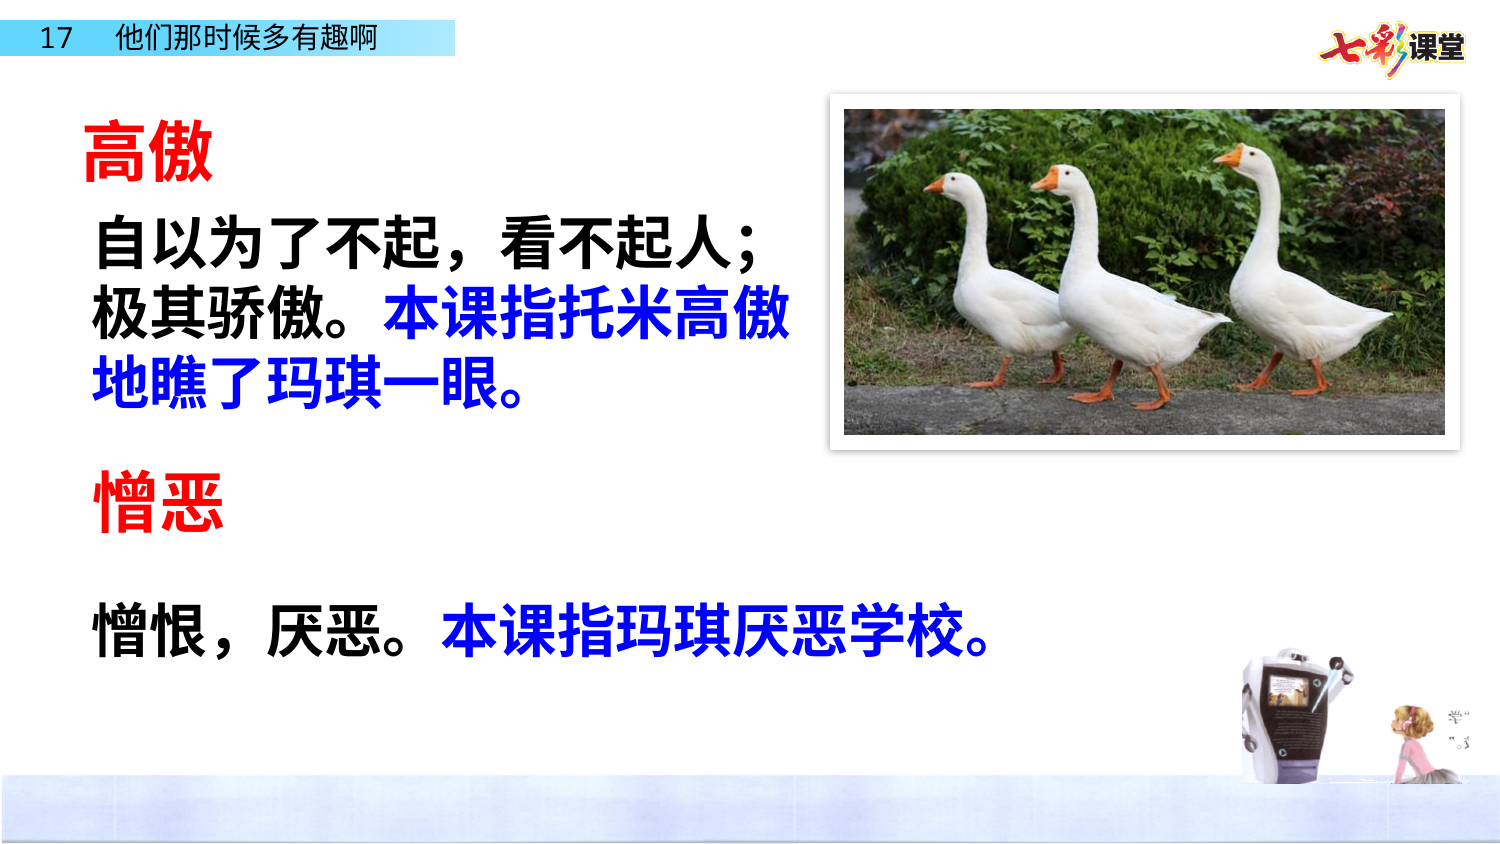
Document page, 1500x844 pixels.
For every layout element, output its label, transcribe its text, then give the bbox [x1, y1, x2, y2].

text_box 憎恶 [77, 453, 242, 549]
picture [0, 639, 1500, 844]
text_box 自以为了不起，看不起人；极其骄傲。本课指托米高傲地瞧了玛琪一眼。 [76, 198, 824, 424]
text_box 高傲 [66, 102, 230, 198]
picture [843, 108, 1446, 436]
text_box 憎恨，厌恶。本课指玛琪厌恶学校。 [76, 551, 1087, 672]
picture [1316, 20, 1468, 80]
